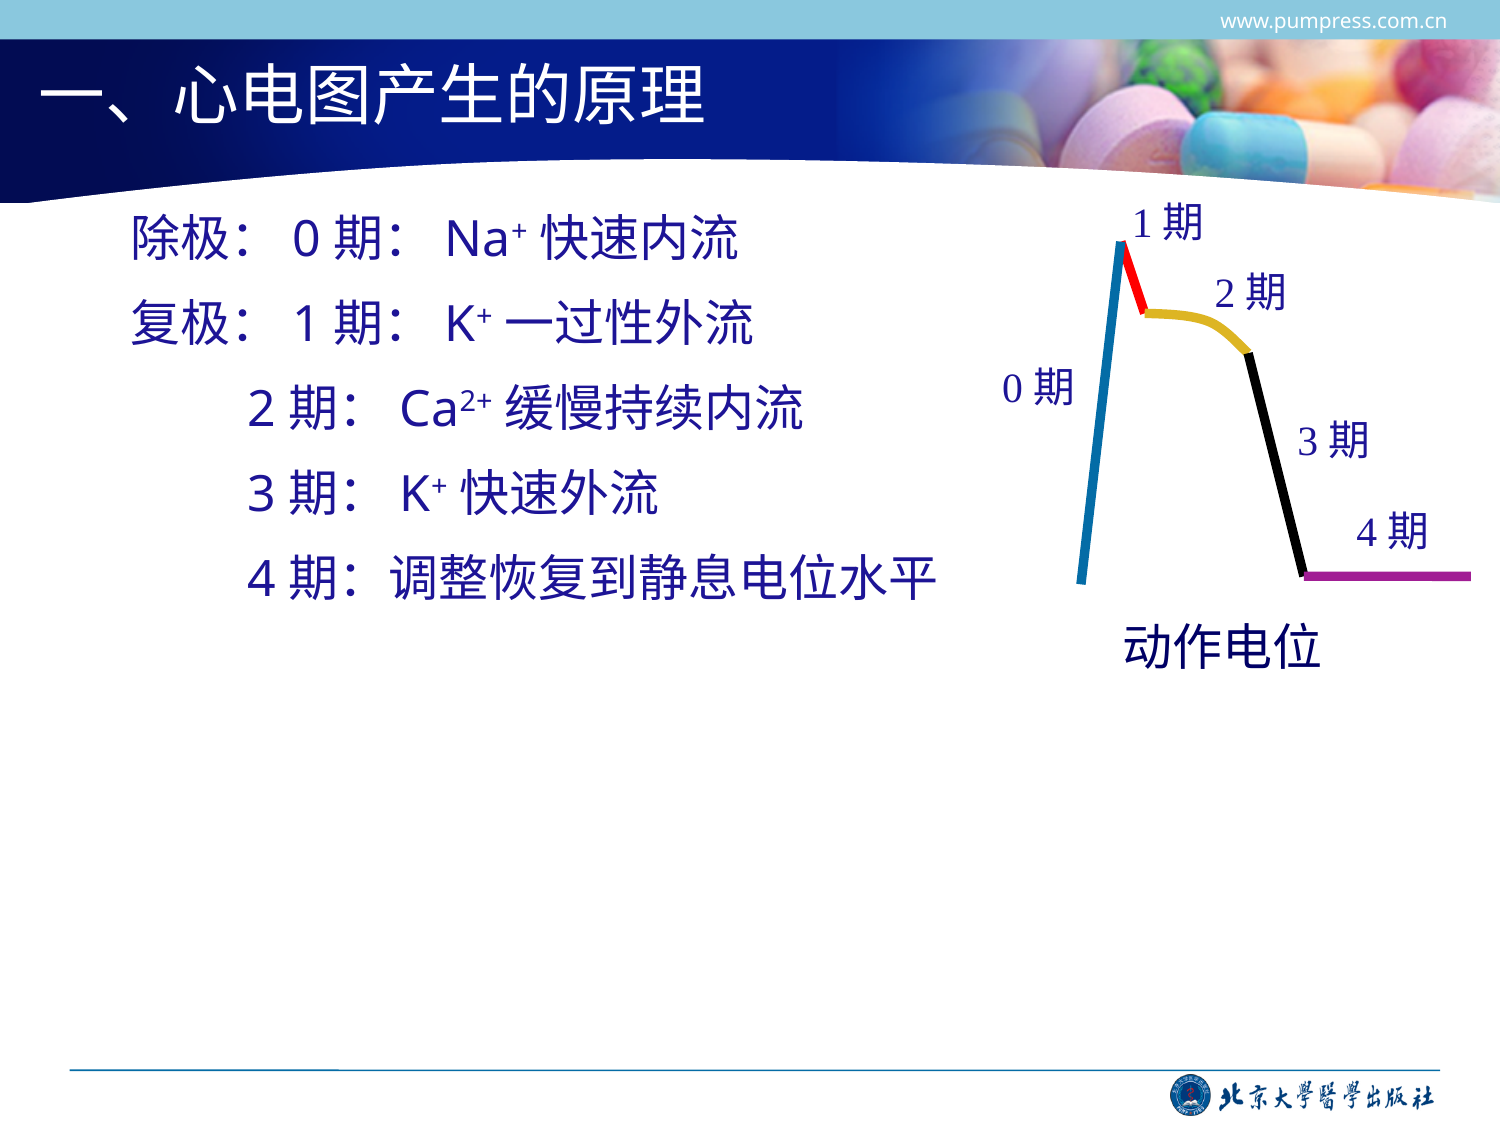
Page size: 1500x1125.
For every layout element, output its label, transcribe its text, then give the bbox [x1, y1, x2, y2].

text_box 1期 [1117, 188, 1220, 240]
slide_number www.pumpress.com.cn [1024, 0, 1463, 38]
text_box 动作电位 [1080, 607, 1365, 683]
picture [1170, 1074, 1436, 1118]
text_box 0期 [987, 353, 1075, 418]
title 一、心电图产生的原理 [23, 46, 1349, 140]
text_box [1080, 241, 1472, 585]
list 除极：0期：Na+快速内流 复极：1期：K+一过性外流 2期：Ca2+缓慢持续内流 3期：K+快速外流 4期：调整恢复到静息电位水平 [49, 198, 1463, 1026]
picture [0, 40, 1500, 203]
